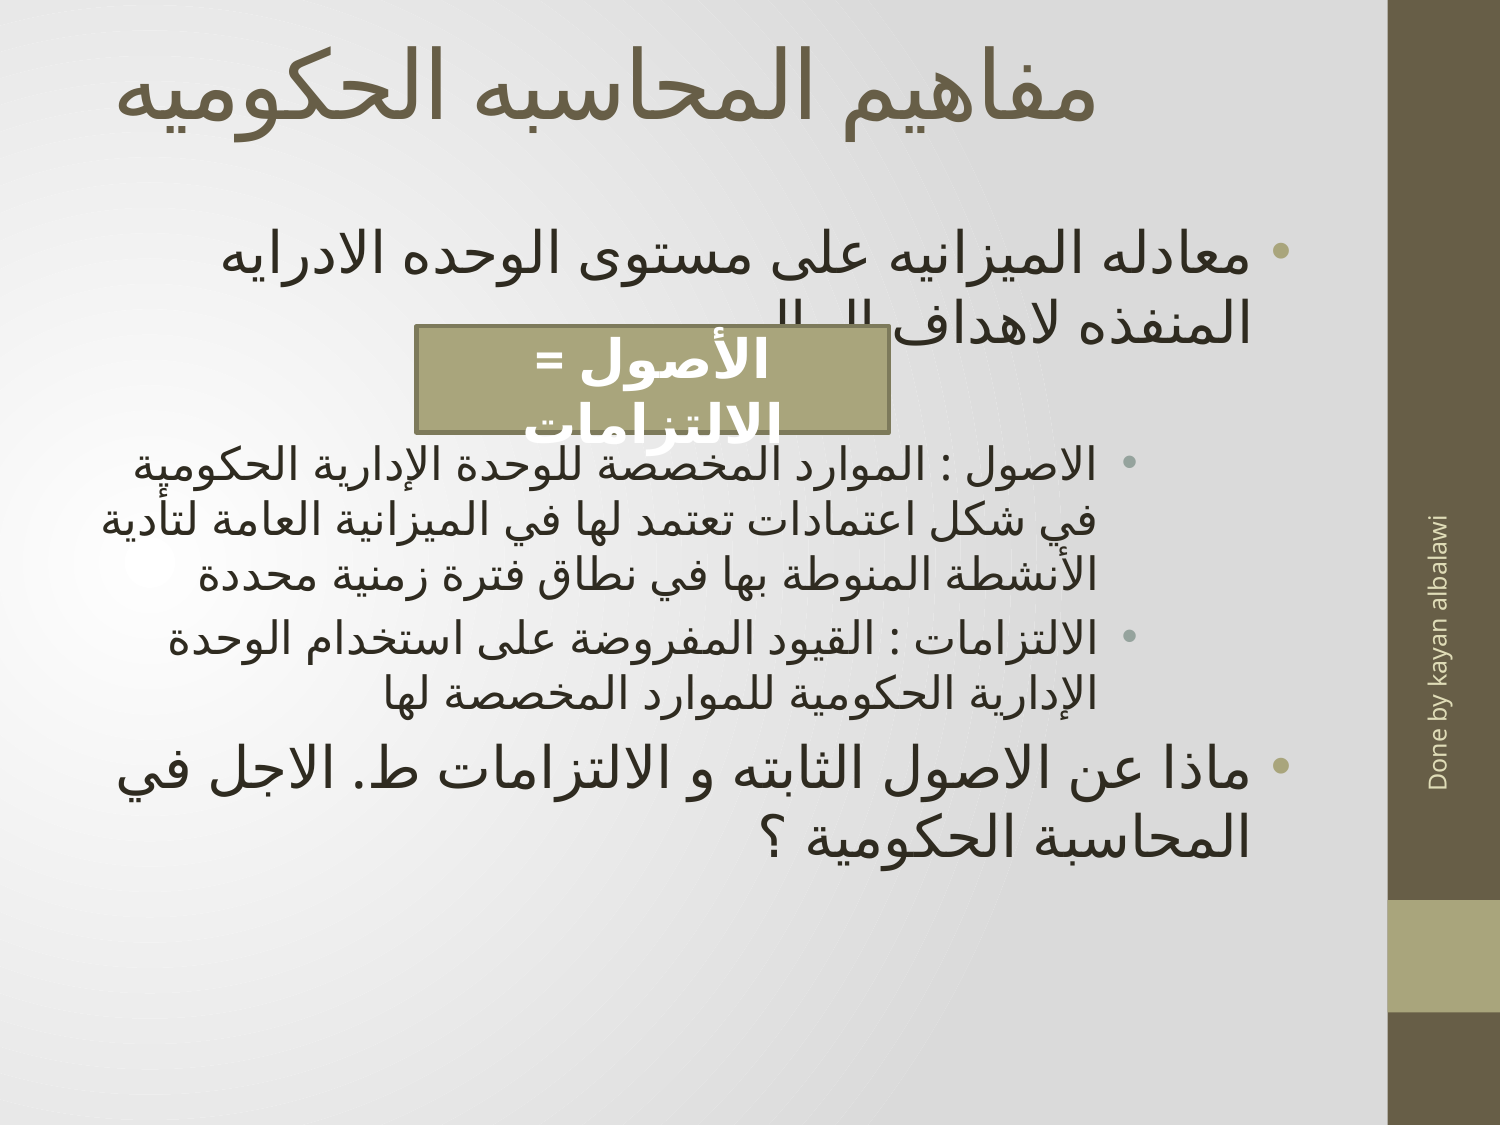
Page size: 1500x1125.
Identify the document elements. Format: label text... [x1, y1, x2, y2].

footer Done by kayan albalawi [1408, 500, 1469, 889]
title مفاهيم المحاسبه الحكوميه [75, 45, 1325, 208]
list معادله الميزانيه على مستوى الوحده الادرايه المنفذه لاهداف المال الاصول : الموارد المخصصة للوحدة الإدارية الحكومية في شكل اعتمادات تعتمد لها في الميزانية العامة لتأدية الأنشطة المنوطة بها في نطاق فترة زمنية محددة الالتزامات : القيود المفروضة على استخدام الوحدة الإدارية الحكومية للموارد المخصصة لها ماذا عن الاصول الثابته و الالتزامات ط. الاجل في المحاسبة الحكومية ؟ [75, 208, 1325, 1050]
text_box الأصول = الالتزامات [414, 324, 891, 435]
